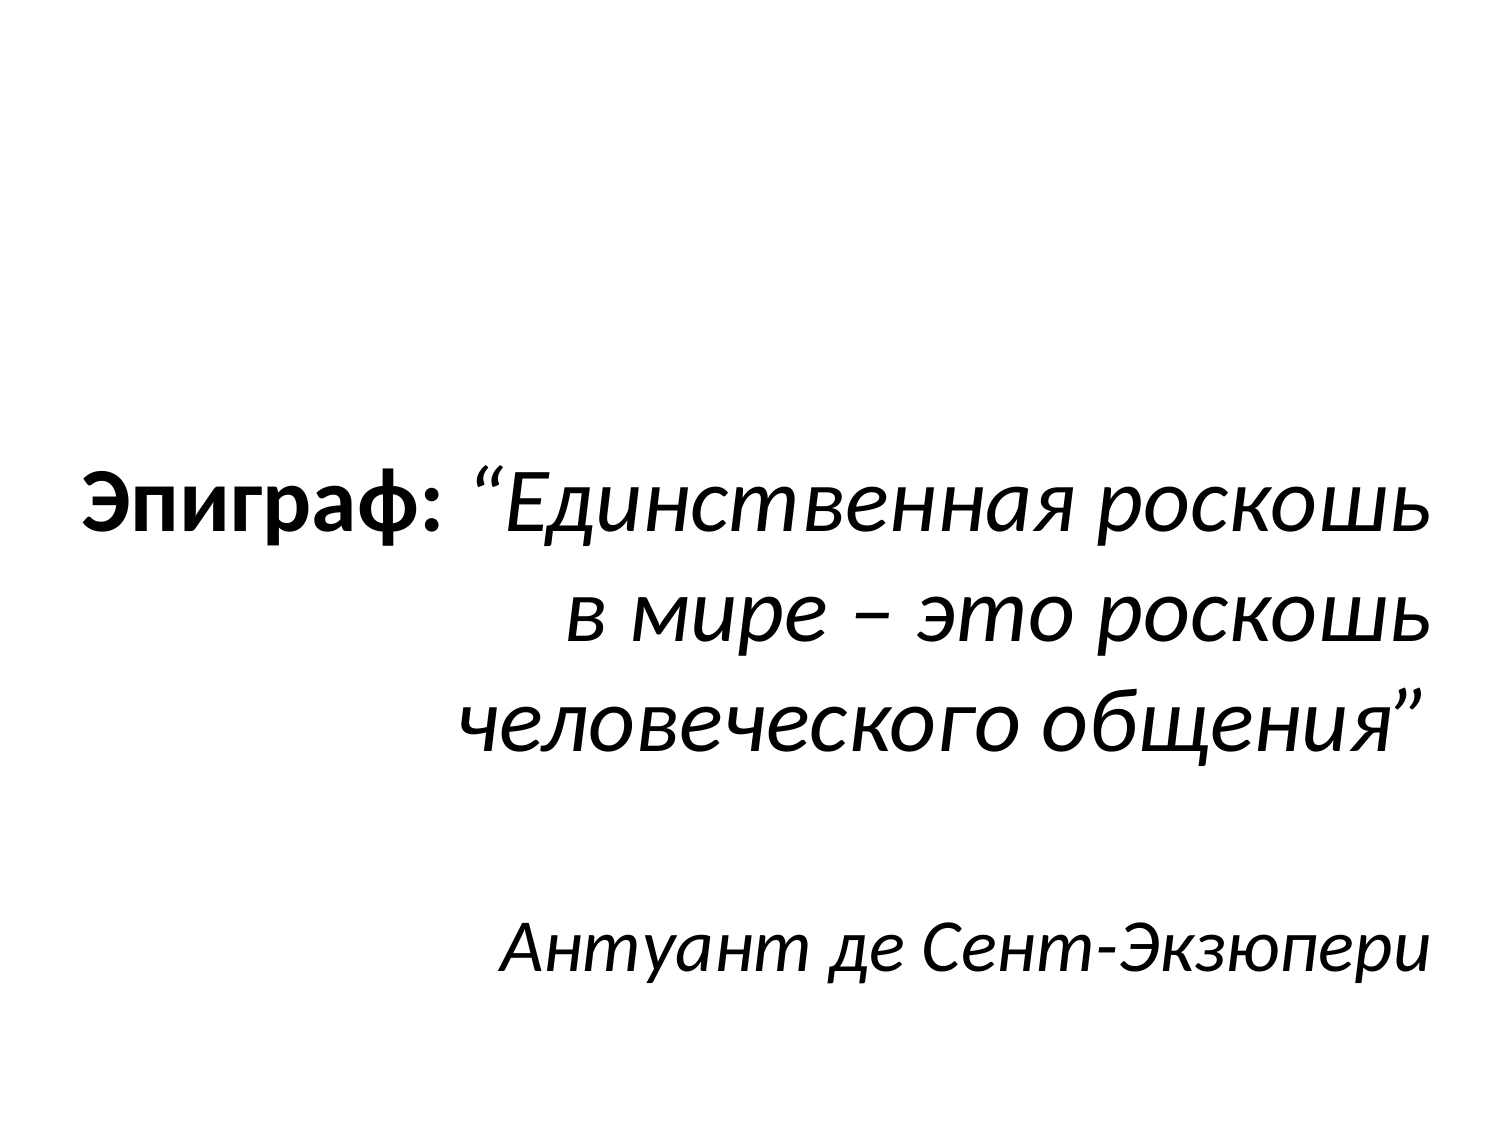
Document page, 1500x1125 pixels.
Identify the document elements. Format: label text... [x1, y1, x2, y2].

text_box Эпиграф: “Единственная роскошь в мире – это роскошь человеческого общения” Антуант де Сент-Экзюпери [29, 432, 1447, 998]
